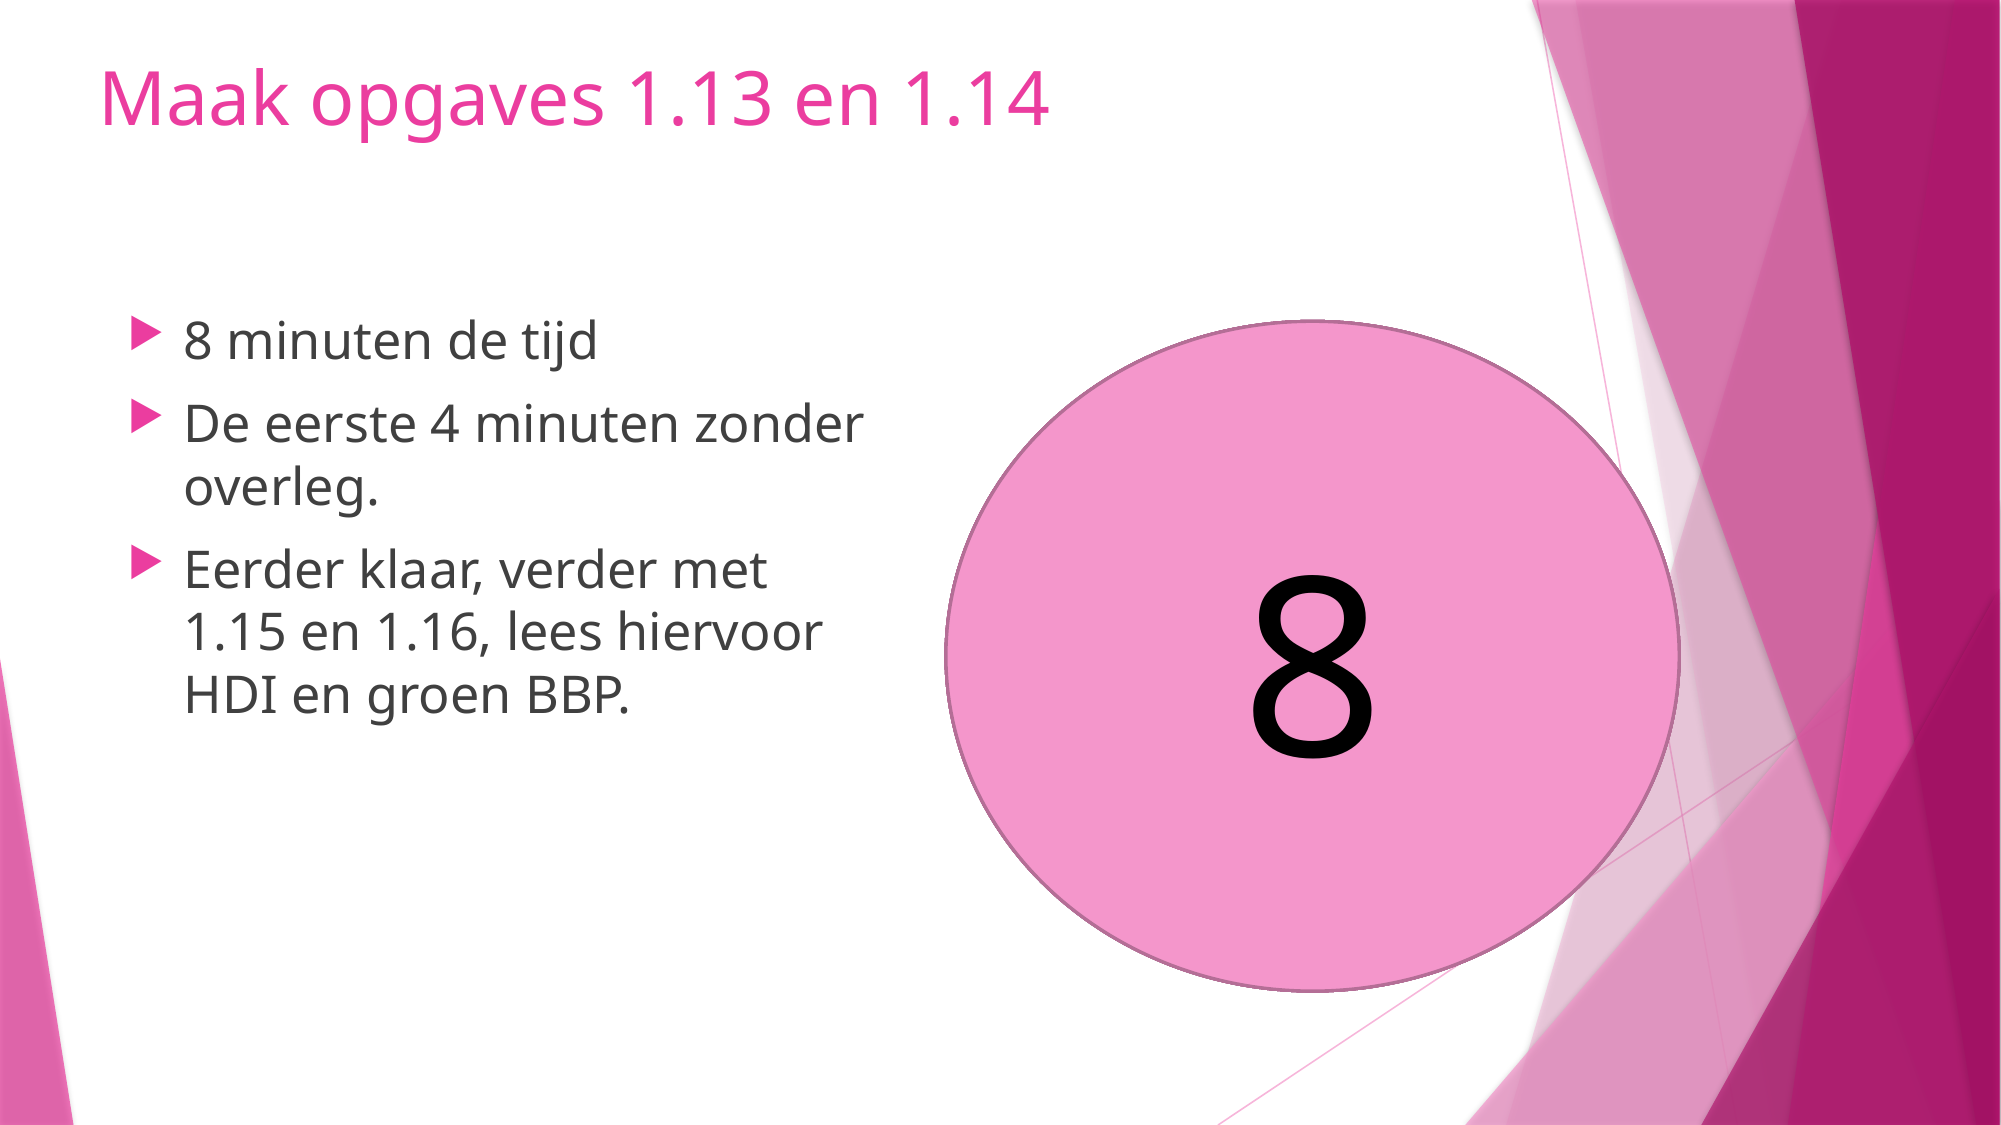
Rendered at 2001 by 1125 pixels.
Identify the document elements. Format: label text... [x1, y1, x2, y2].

list 8 minuten de tijd De eerste 4 minuten zonder overleg. Eerder klaar, verder met 1.15 en 1.16, lees hiervoor HDI en groen BBP. [112, 299, 896, 992]
text_box 8 [944, 319, 1681, 993]
title Maak opgaves 1.13 en 1.14 [83, 42, 1494, 260]
